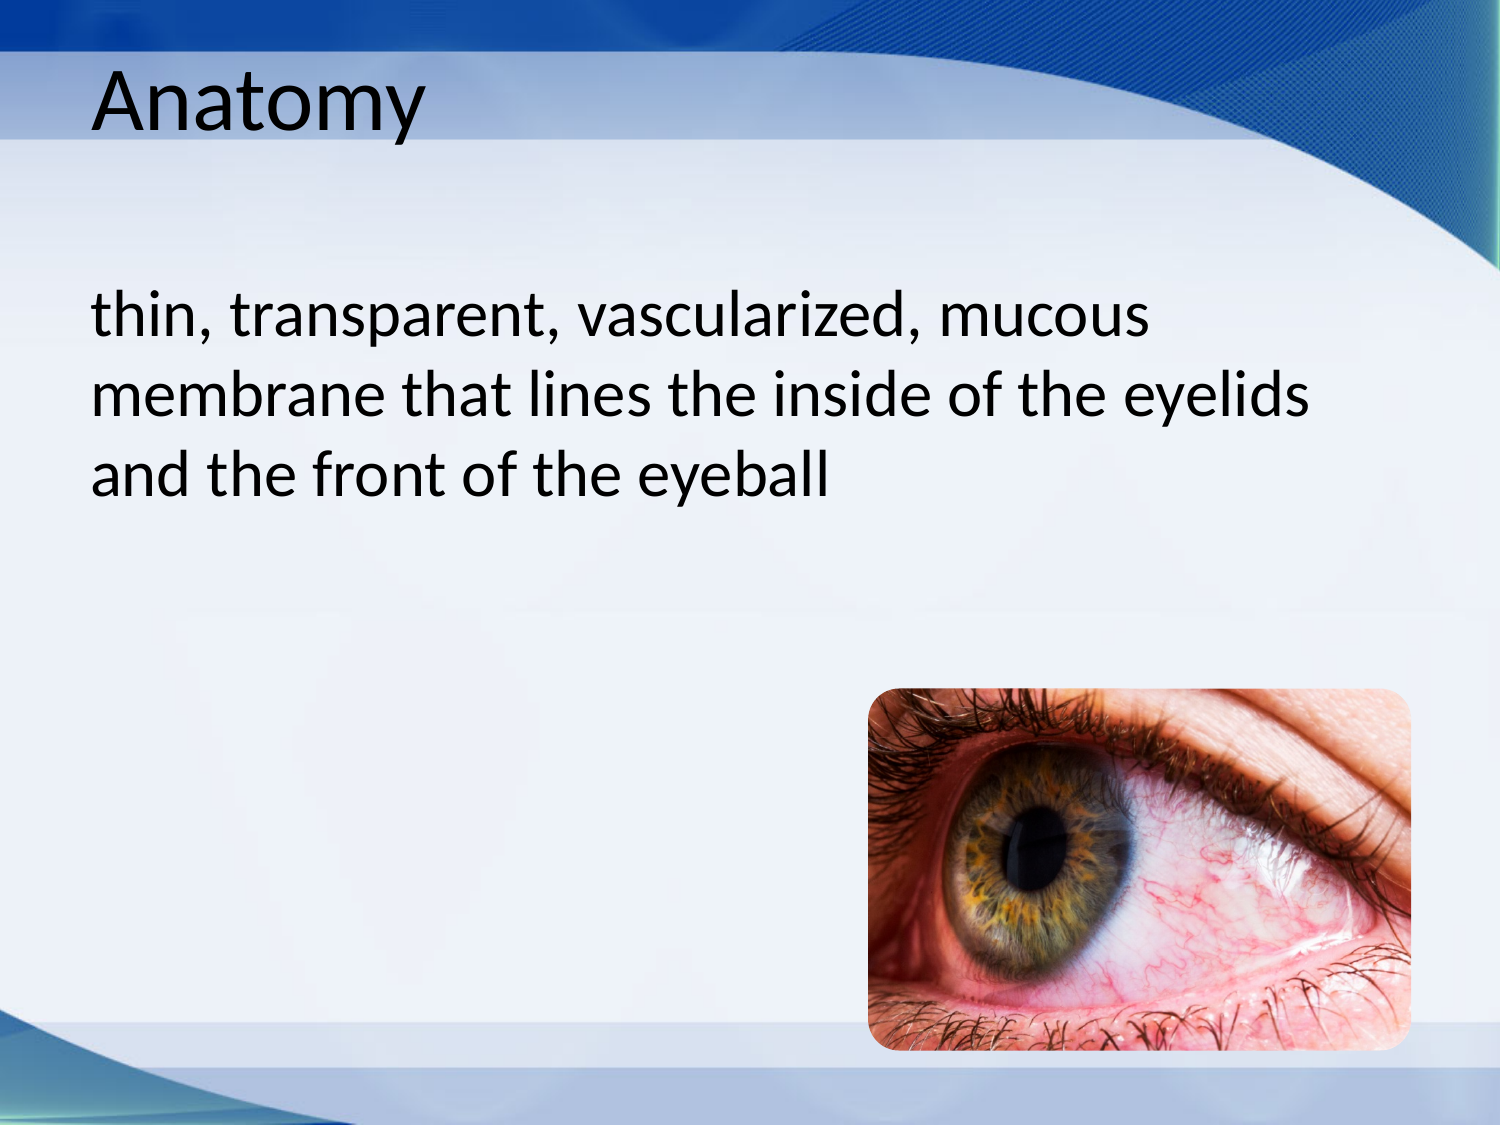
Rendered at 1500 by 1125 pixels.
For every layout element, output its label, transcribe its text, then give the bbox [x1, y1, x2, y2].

title Anatomy [76, 0, 1427, 188]
list thin, transparent, vascularized, mucous membrane that lines the inside of the eyelids and the front of the eyeball [75, 262, 1425, 1005]
picture [0, 0, 1500, 1125]
